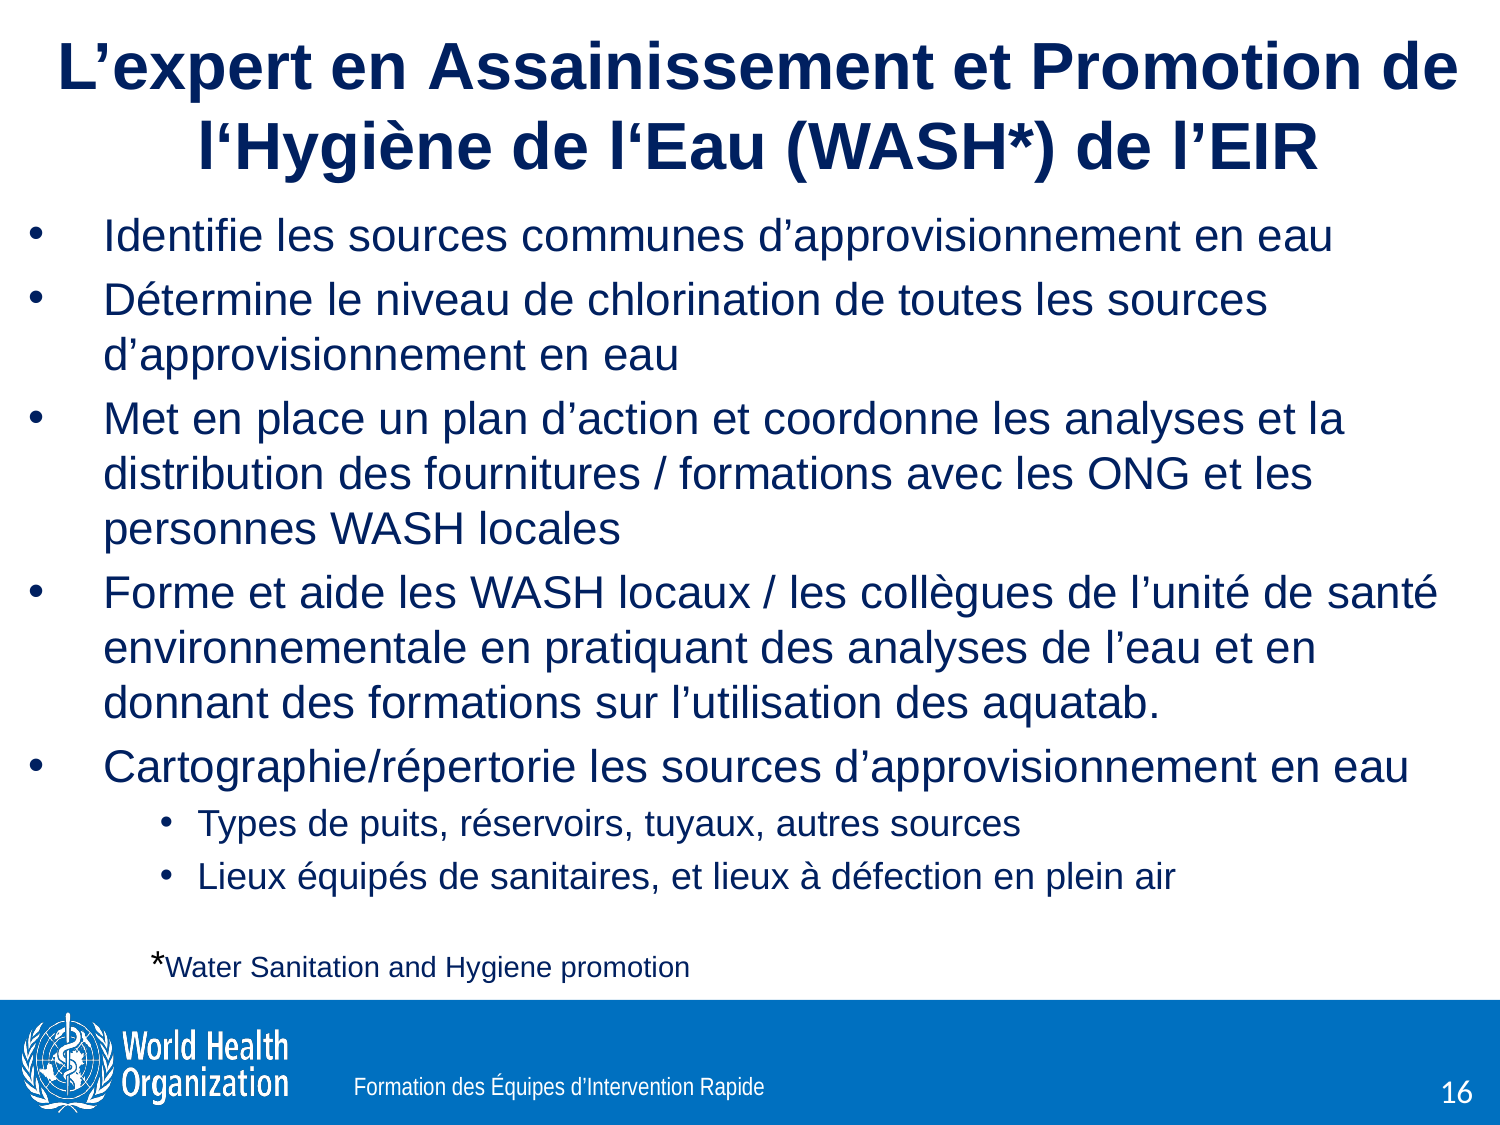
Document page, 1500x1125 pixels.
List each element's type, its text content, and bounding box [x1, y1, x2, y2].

text_box *Water Sanitation and Hygiene promotion [135, 932, 1465, 993]
title L’expert en Assainissement et Promotion de l‘Hygiène de l‘Eau (WASH*) de l’EIR [17, 8, 1500, 197]
text_box Identifie les sources communes d’approvisionnement en eau Détermine le niveau de chlorination de toutes les sources d’approvisionnement en eau Met en place un plan d’action et coordonne les analyses et la distribution des fournitures / formations avec les ONG et les personnes WASH locales Forme et aide les WASH locaux / les collègues de l’unité de santé environnementale en pratiquant des analyses de l’eau et en donnant des formations sur l’utilisation des aquatab. Cartographie/répertorie les sources d’approvisionnement en eau Types de puits, réservoirs, tuyaux, autres sources Lieux équipés de sanitaires, et lieux à défection en plein air [0, 198, 1478, 941]
picture [21, 1012, 288, 1113]
